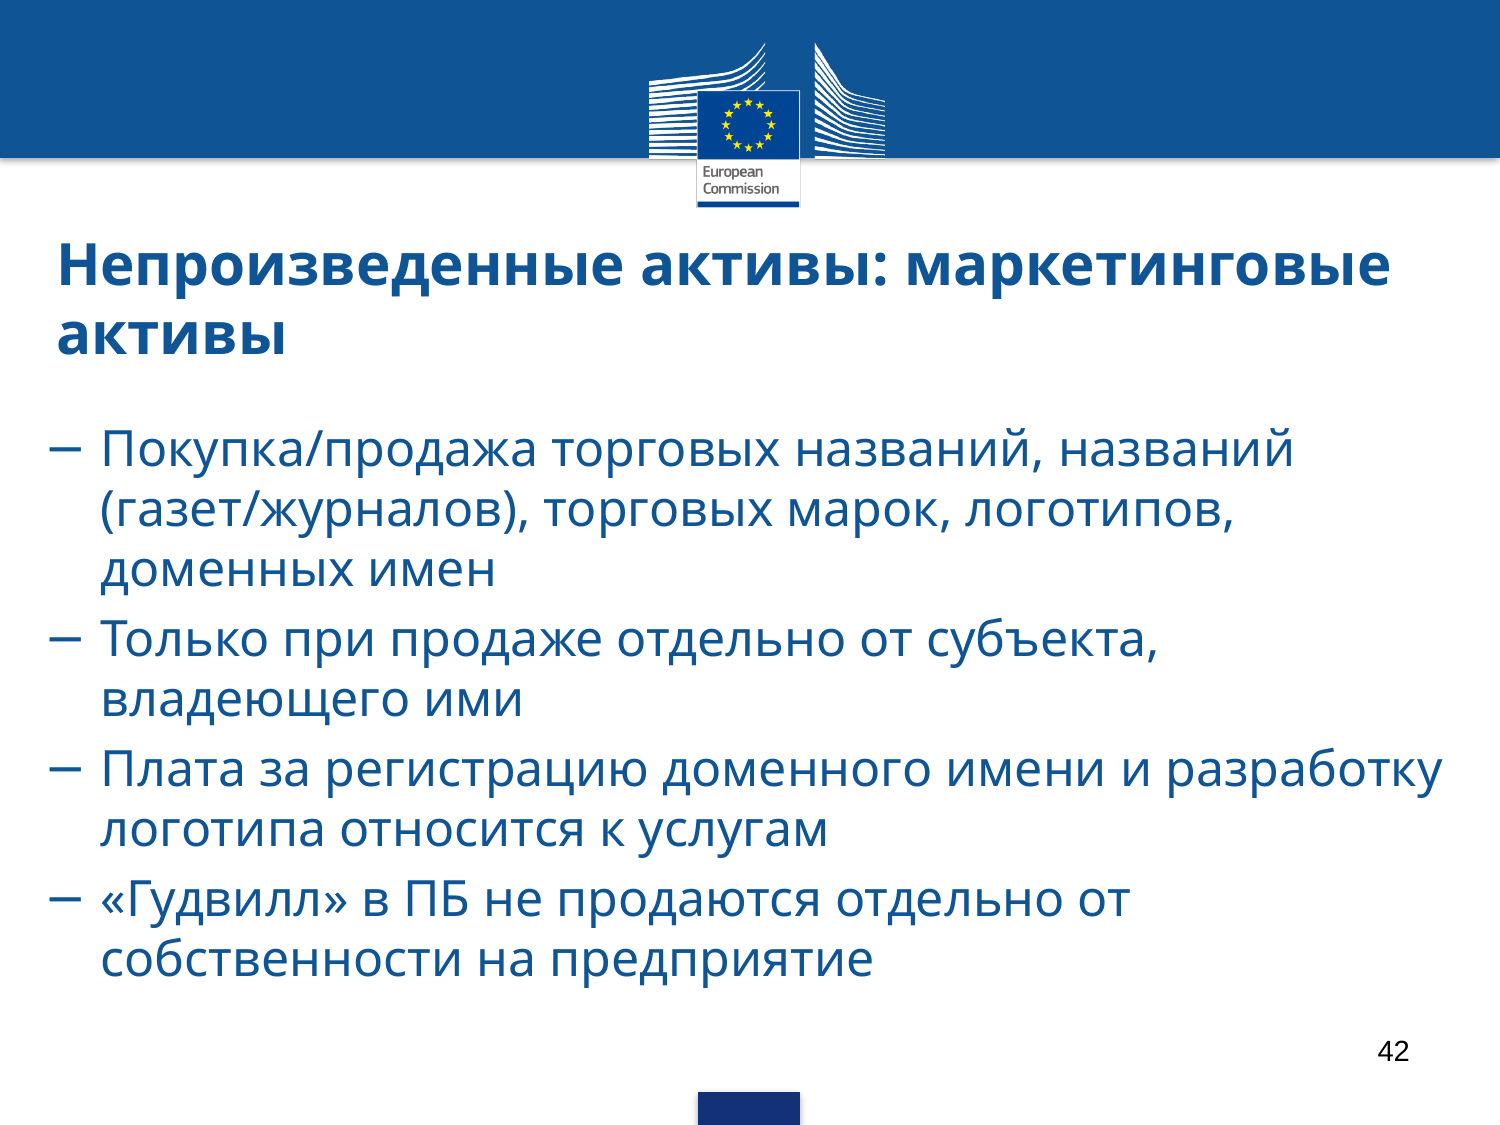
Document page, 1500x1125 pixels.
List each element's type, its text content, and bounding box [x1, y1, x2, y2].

slide_number 42 [1074, 1024, 1425, 1103]
list Покупка/продажа торговых названий, названий (газет/журналов), торговых марок, логотипов, доменных имен Только при продаже отдельно от субъекта, владеющего ими Плата за регистрацию доменного имени и разработку логотипа относится к услугам «Гудвилл» в ПБ не продаются отдельно от собственности на предприятие [29, 408, 1483, 988]
title Непроизведенные активы: маркетинговые активы [0, 219, 1500, 374]
picture [649, 42, 885, 208]
